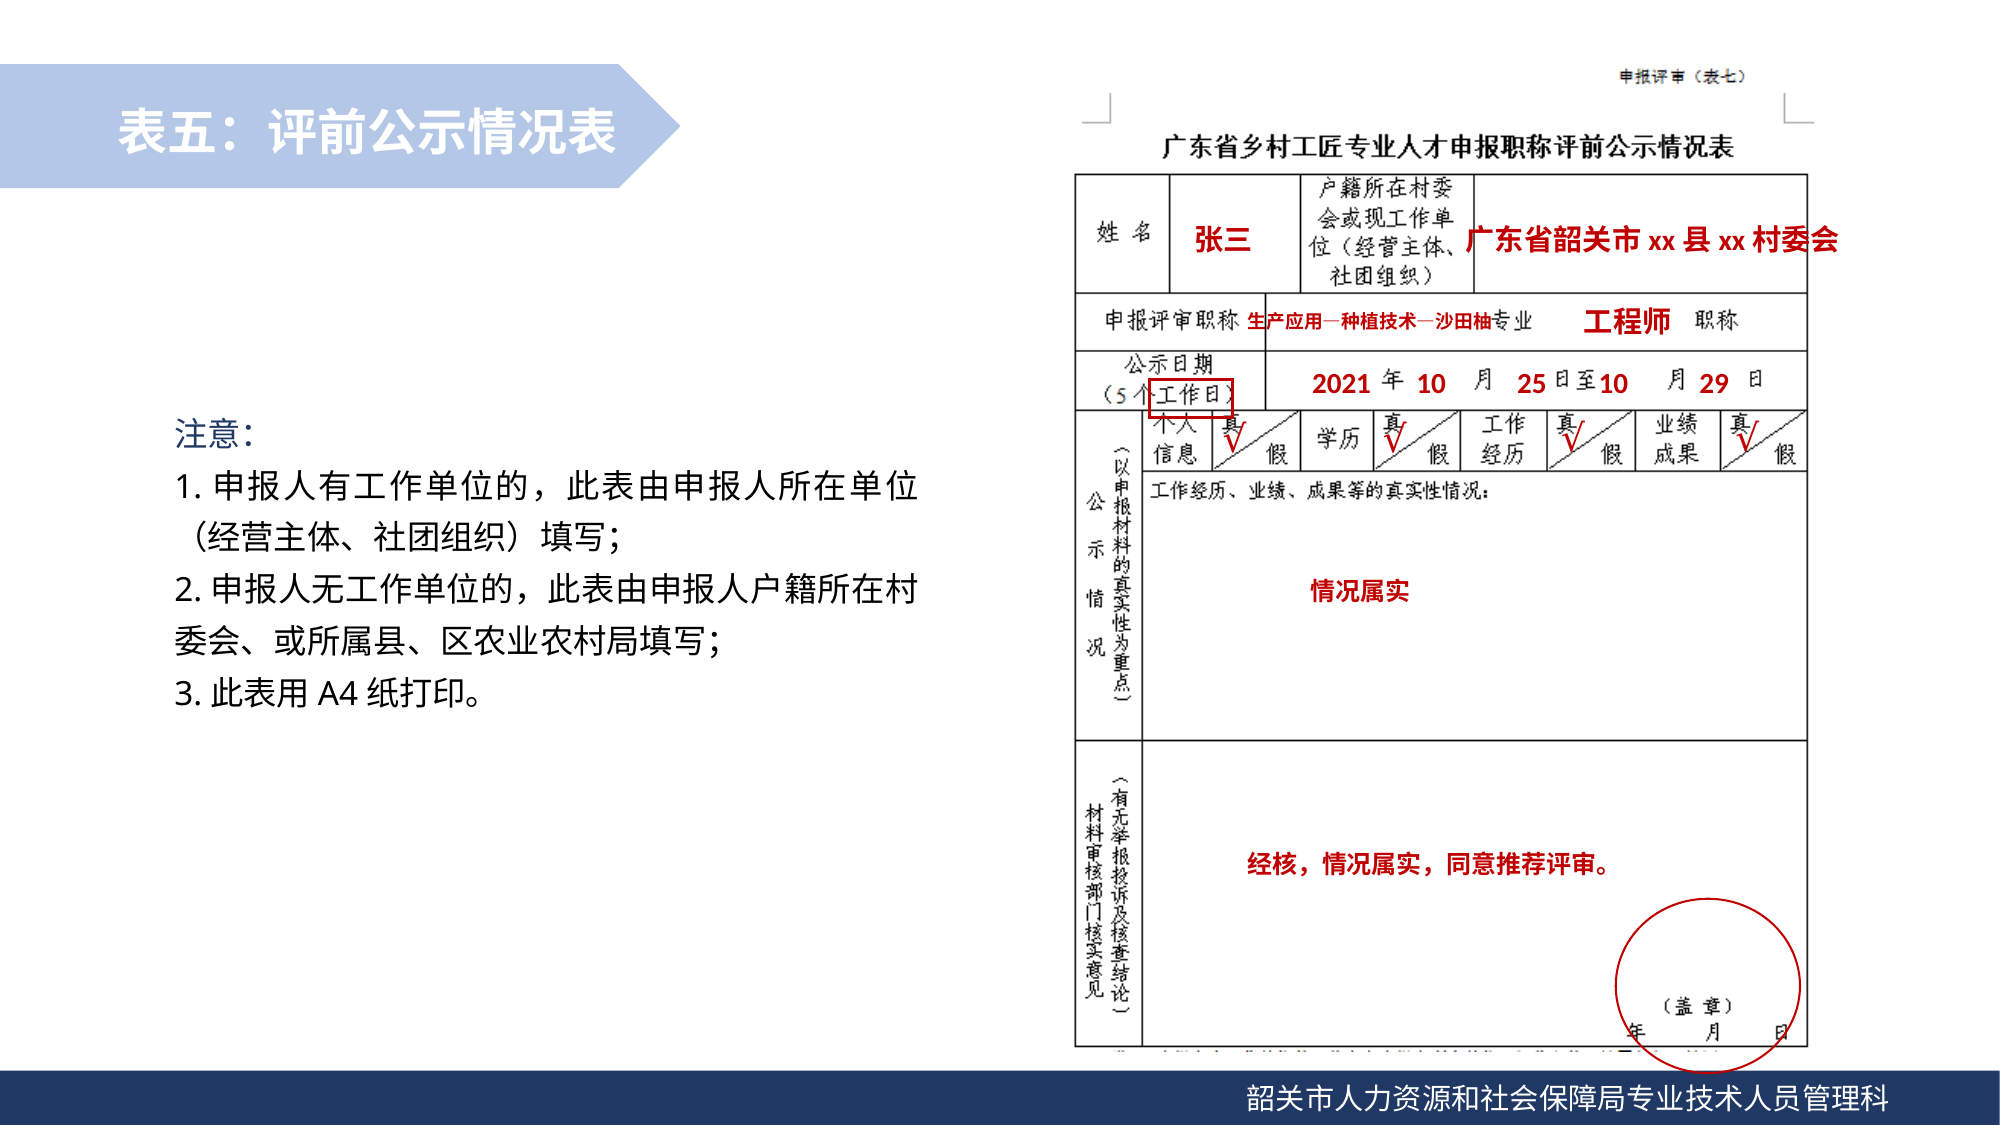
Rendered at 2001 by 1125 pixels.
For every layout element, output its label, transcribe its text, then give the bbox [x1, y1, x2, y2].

text_box [0, 1070, 2000, 1125]
text_box [1646, 1052, 1770, 1075]
text_box 广东省韶关市xx县xx村委会 [1822, 213, 1855, 264]
text_box 韶关市人力资源和社会保障局专业技术人员管理科 [1231, 1072, 1905, 1123]
text_box [0, 63, 102, 190]
title 表五：评前公示情况表 [102, 12, 1828, 231]
text_box 注意： 1.申报人有工作单位的，此表由申报人所在单位（经营主体、社团组织）填写； 2.申报人无工作单位的，此表由申报人户籍所在村委会、或所属县、区农业农村局填写； 3.此表用A4纸打印。 [159, 393, 933, 720]
picture [1055, 40, 1822, 1052]
